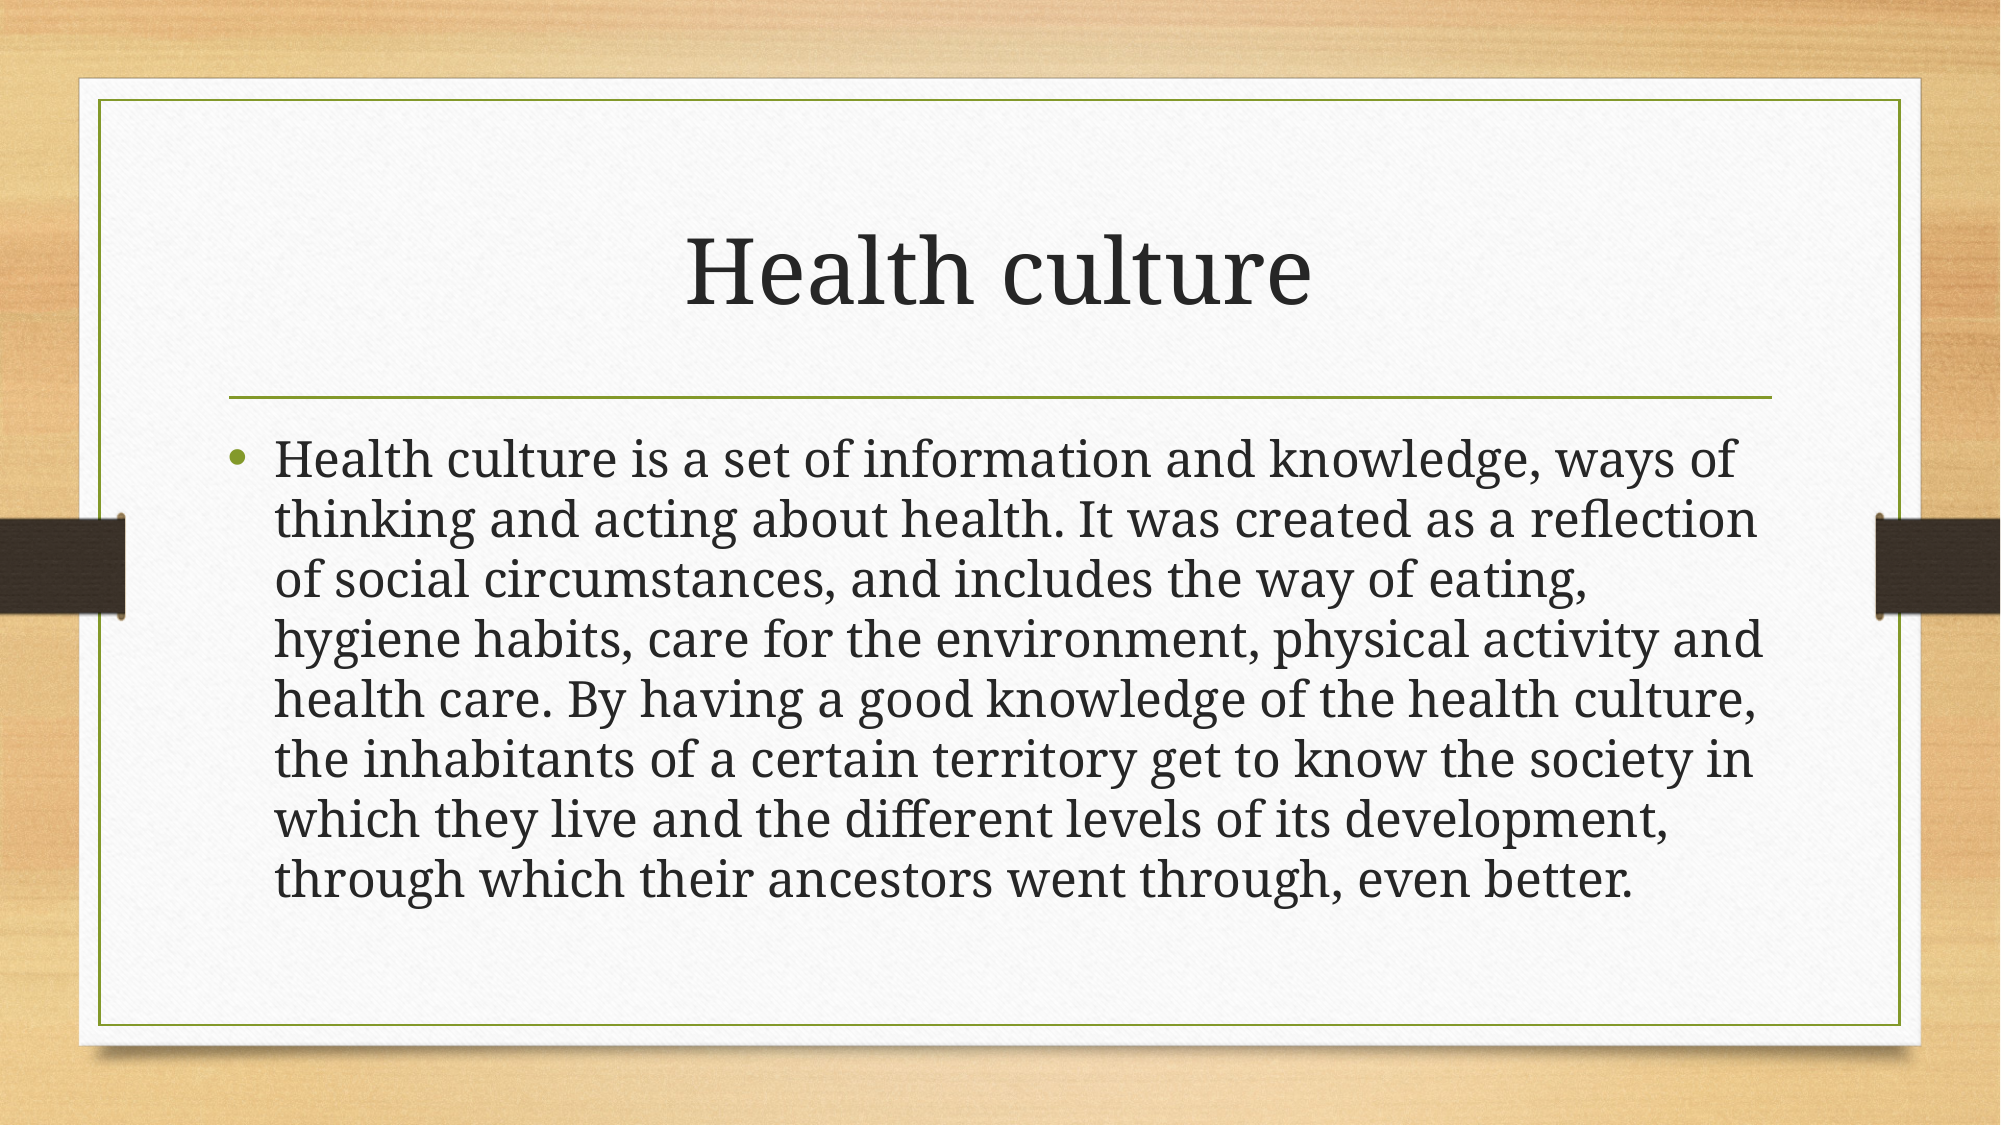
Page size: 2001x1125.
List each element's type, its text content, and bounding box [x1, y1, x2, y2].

picture [0, 0, 2001, 1125]
list Health culture is a set of information and knowledge, ways of thinking and acting about health. It was created as a reflection of social circumstances, and includes the way of eating, hygiene habits, care for the environment, physical activity and health care. By having a good knowledge of the health culture, the inhabitants of a certain territory get to know the society in which they live and the different levels of its development, through which their ancestors went through, even better. [212, 419, 1788, 964]
title Health culture [212, 161, 1788, 375]
